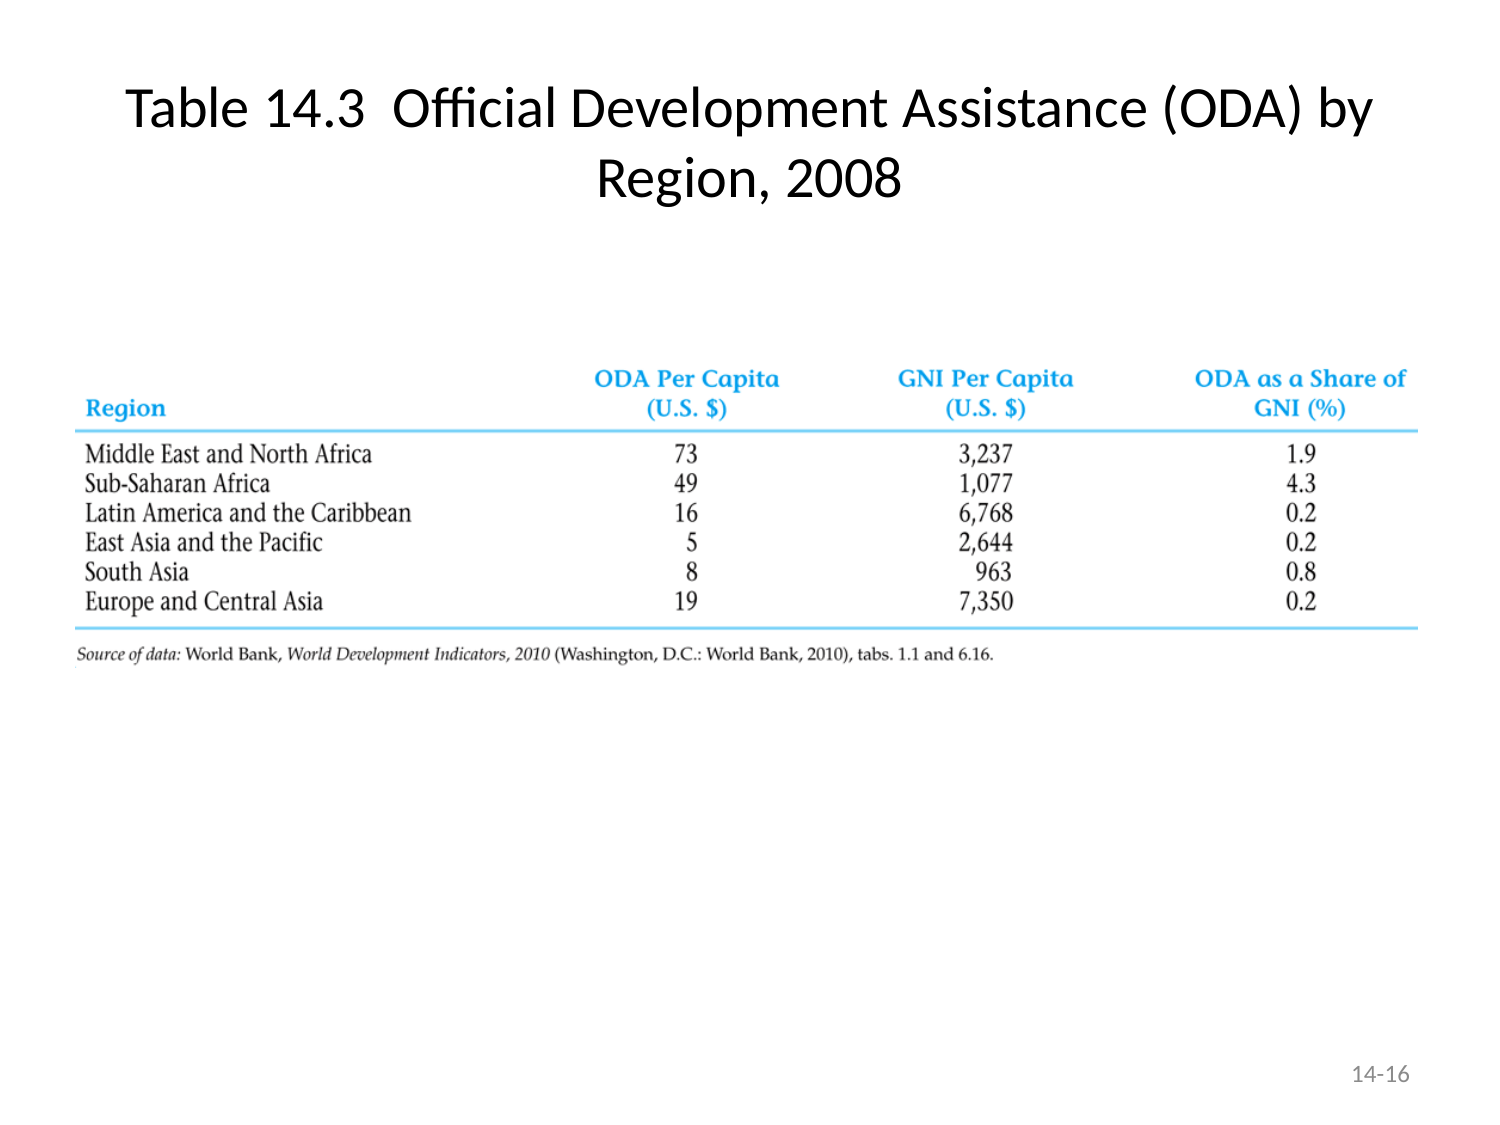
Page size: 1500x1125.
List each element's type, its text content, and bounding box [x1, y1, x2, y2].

picture [74, 362, 1418, 669]
slide_number 14-16 [1074, 1042, 1425, 1103]
title Table 14.3 Official Development Assistance (ODA) by Region, 2008 [75, 45, 1425, 233]
